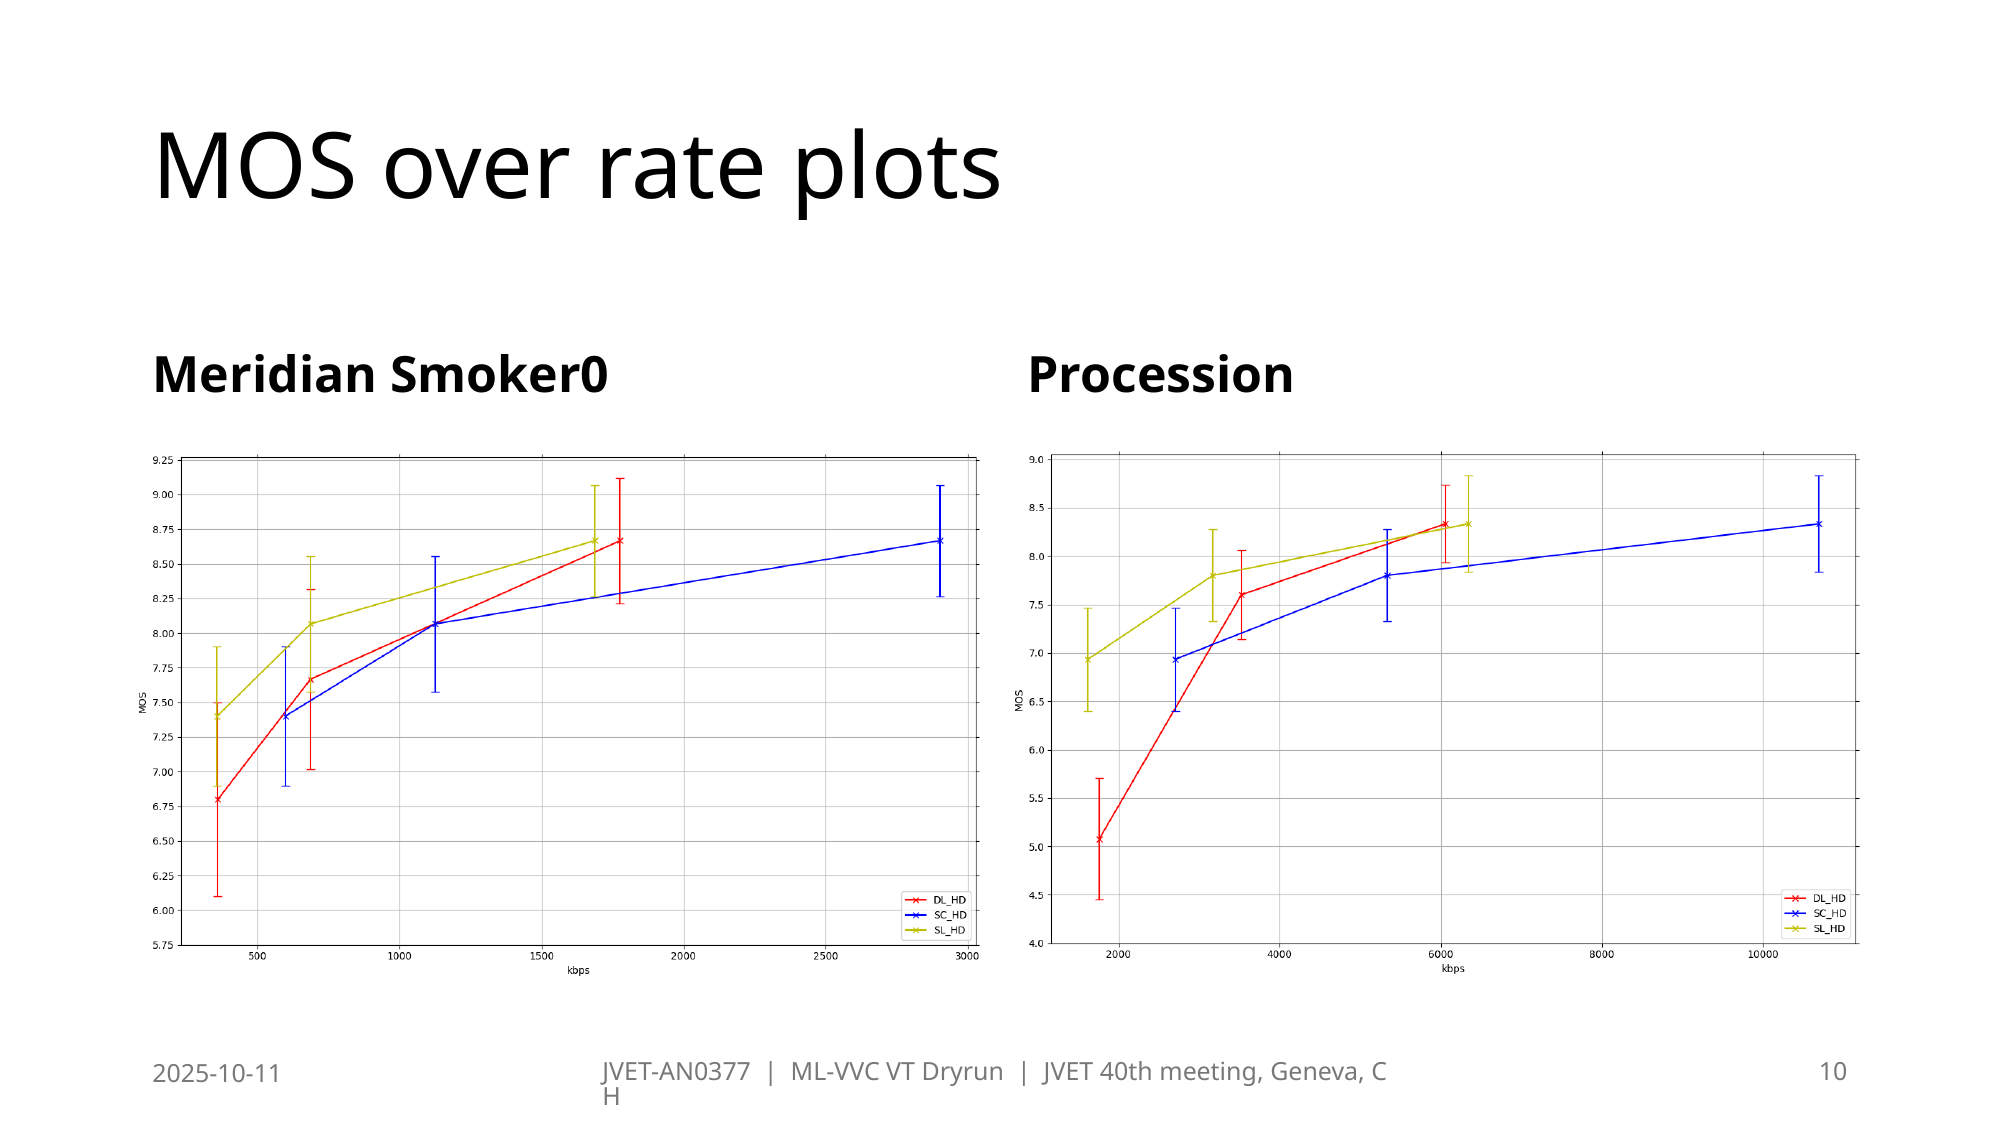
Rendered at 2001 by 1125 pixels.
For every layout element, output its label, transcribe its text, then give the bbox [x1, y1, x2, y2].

footer JVET-AN0377 | ML-VVC VT Dryrun | JVET 40th meeting, Geneva, CH [587, 1042, 1412, 1103]
slide_number 10 [1412, 1042, 1863, 1103]
title MOS over rate plots [137, 59, 1863, 278]
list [137, 449, 985, 977]
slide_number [137, 1042, 587, 1103]
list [1011, 447, 1864, 980]
list Procession [1012, 275, 1863, 411]
list Meridian Smoker0 [137, 275, 984, 411]
